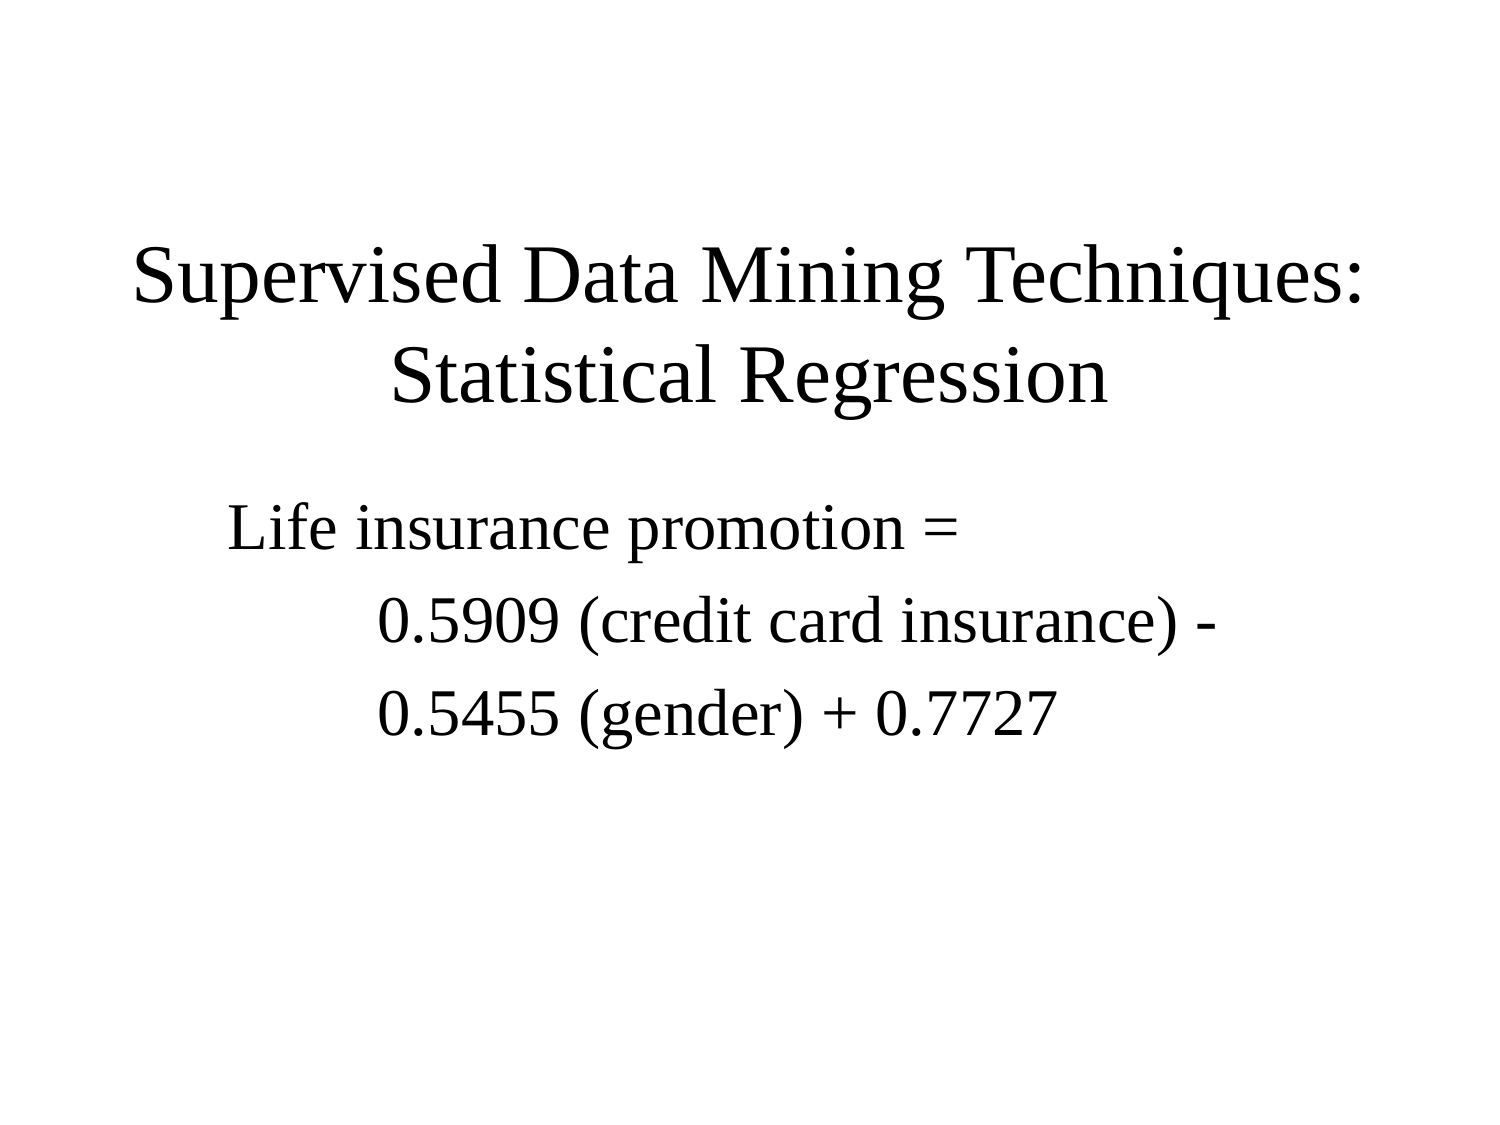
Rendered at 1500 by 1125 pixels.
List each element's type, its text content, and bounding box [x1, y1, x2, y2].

title Supervised Data Mining Techniques: Statistical Regression [112, 224, 1388, 413]
subtitle Life insurance promotion = 0.5909 (credit card insurance) - 0.5455 (gender) + 0.7727 [212, 474, 1263, 838]
